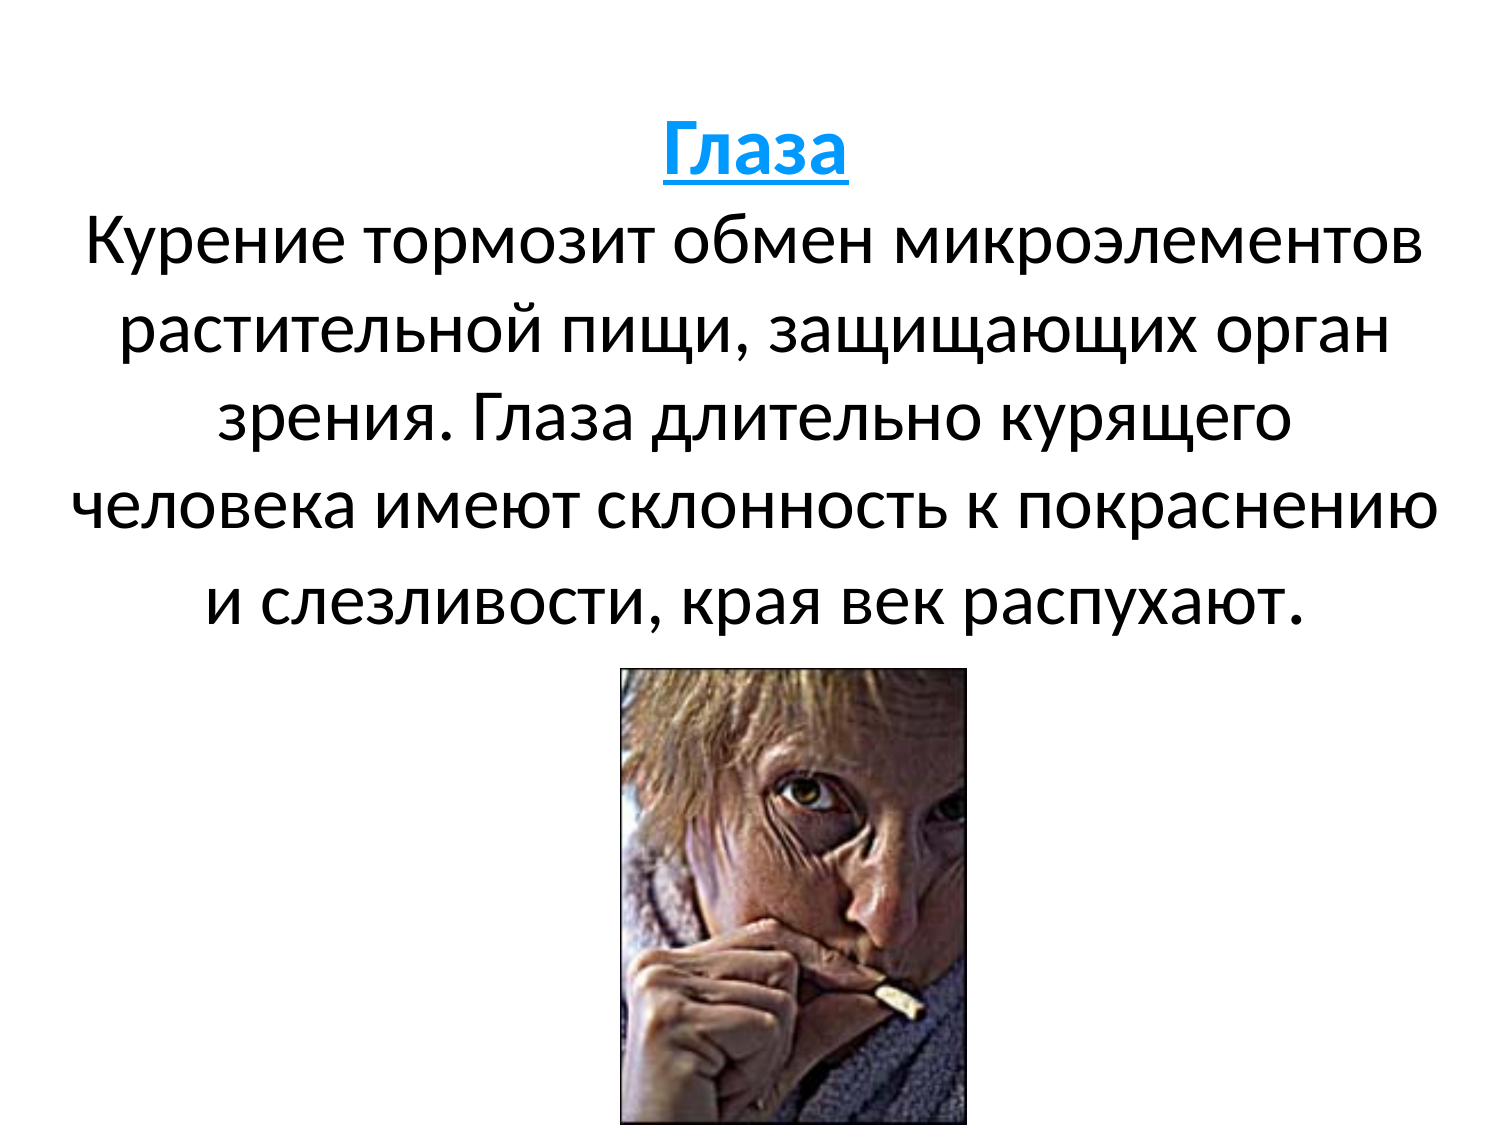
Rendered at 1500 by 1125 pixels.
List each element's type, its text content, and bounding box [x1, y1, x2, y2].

title Глаза Курение тормозит обмен микроэлементов растительной пищи, защищающих орган зрения. Глаза длительно курящего человека имеют склонность к покраснению и слезливости, края век распухают. [53, 42, 1459, 1083]
picture [619, 668, 967, 1125]
